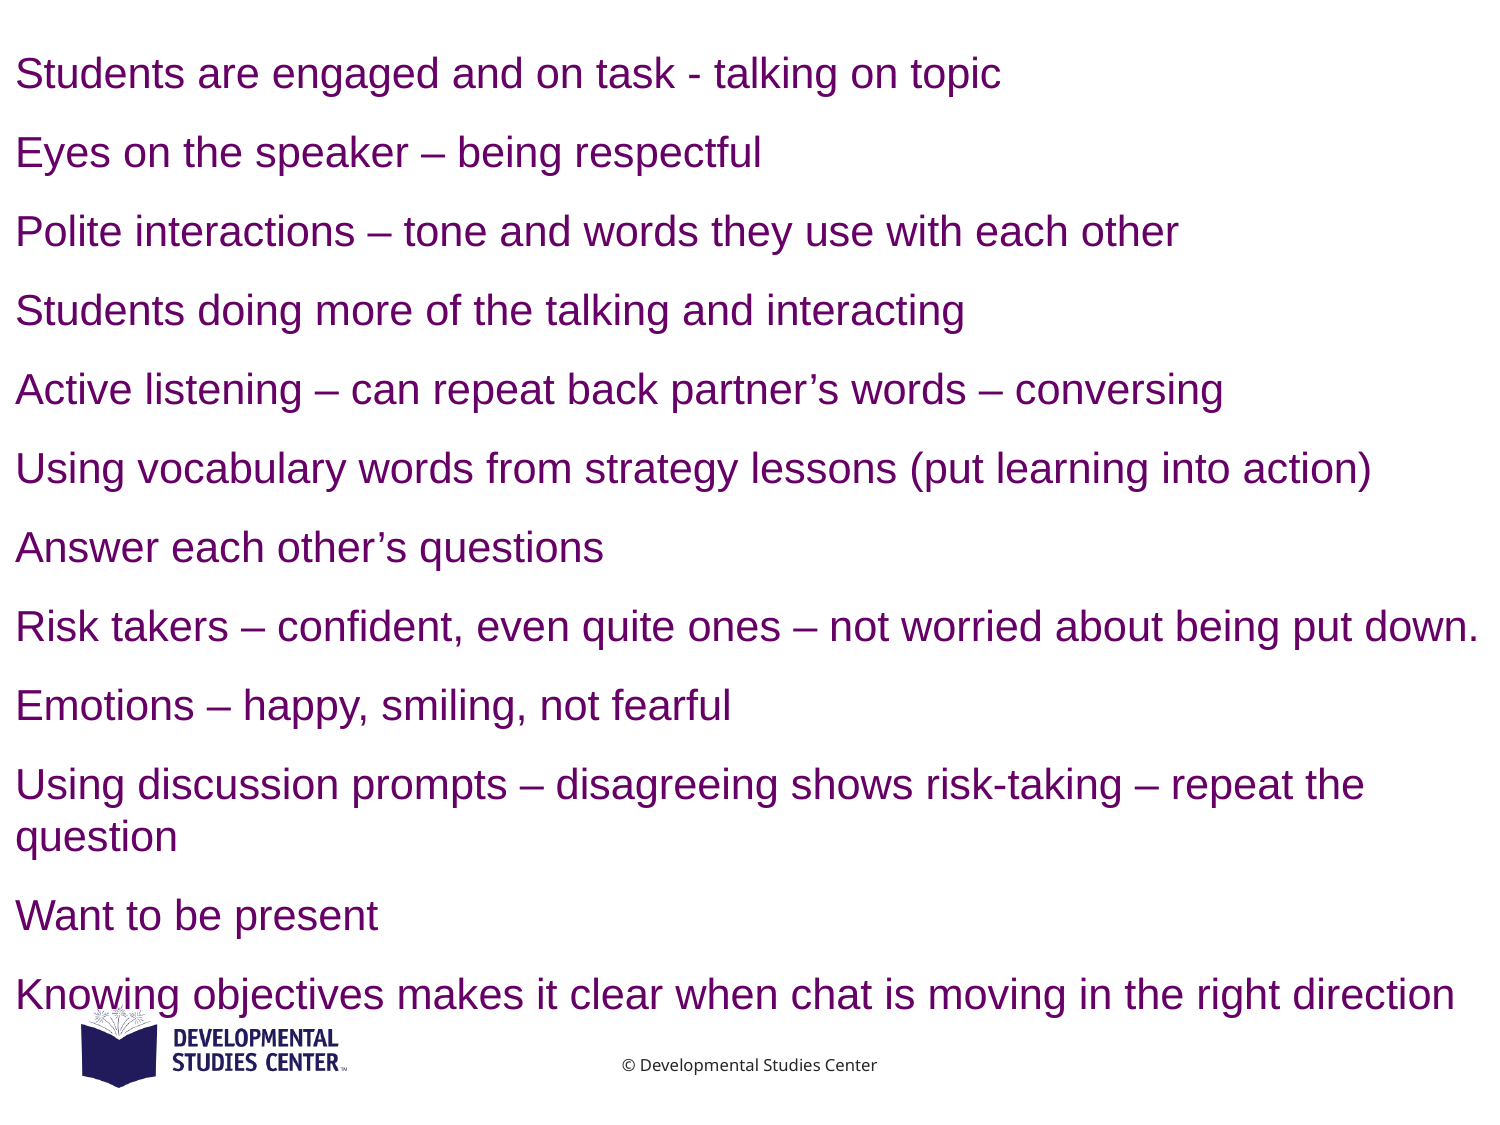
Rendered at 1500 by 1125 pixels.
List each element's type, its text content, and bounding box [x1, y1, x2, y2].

picture [81, 1038, 347, 1088]
list Students are engaged and on task - talking on topic Eyes on the speaker – being respectful Polite interactions – tone and words they use with each other Students doing more of the talking and interacting Active listening – can repeat back partner’s words – conversing Using vocabulary words from strategy lessons (put learning into action) Answer each other’s questions Risk takers – confident, even quite ones – not worried about being put down. Emotions – happy, smiling, not fearful Using discussion prompts – disagreeing shows risk-taking – repeat the question Want to be present Knowing objectives makes it clear when chat is moving in the right direction [0, 37, 1500, 1038]
